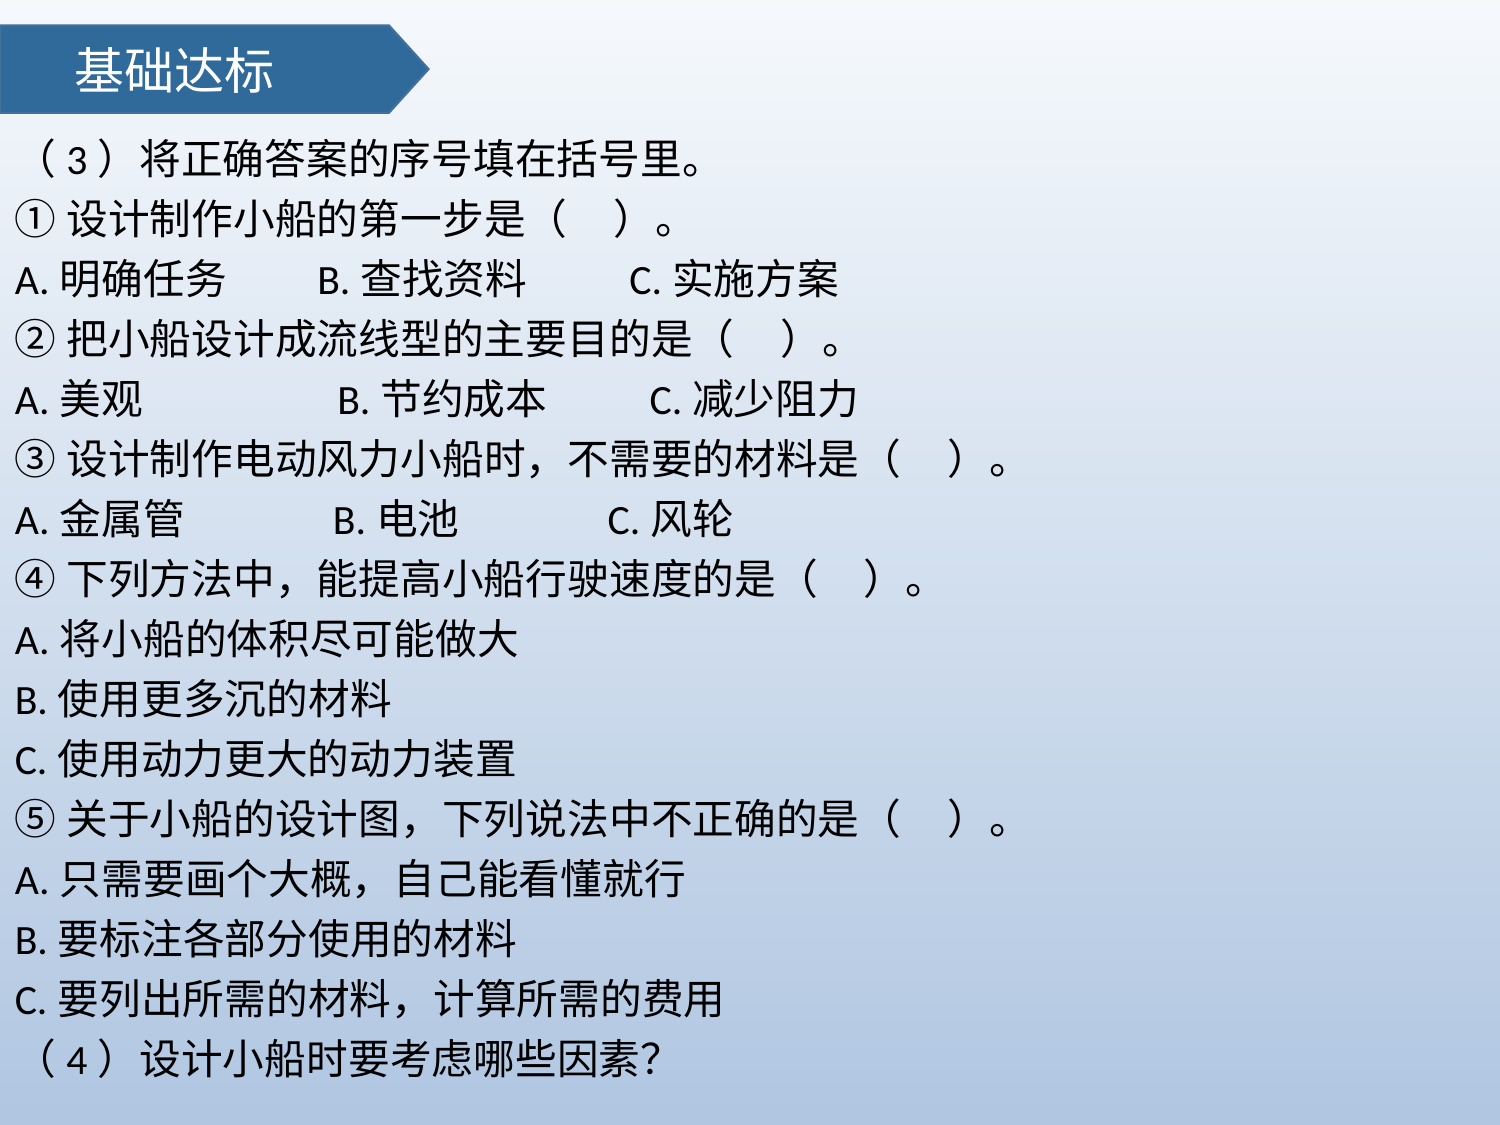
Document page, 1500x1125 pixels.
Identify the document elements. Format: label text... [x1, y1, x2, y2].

text_box 基础达标 [0, 25, 429, 113]
text_box （3）将正确答案的序号填在括号里。 ①设计制作小船的第一步是（ ）。 A.明确任务 B.查找资料 C.实施方案 ②把小船设计成流线型的主要目的是（ ）。 A.美观 B.节约成本 C.减少阻力 ③设计制作电动风力小船时，不需要的材料是（ ）。 A.金属管 B.电池 C.风轮 ④下列方法中，能提高小船行驶速度的是（ ）。 A.将小船的体积尽可能做大 B.使用更多沉的材料 C.使用动力更大的动力装置 ⑤关于小船的设计图，下列说法中不正确的是（ ）。 A.只需要画个大概，自己能看懂就行 B.要标注各部分使用的材料 C.要列出所需的材料，计算所需的费用 （4）设计小船时要考虑哪些因素？ [0, 115, 1473, 1091]
